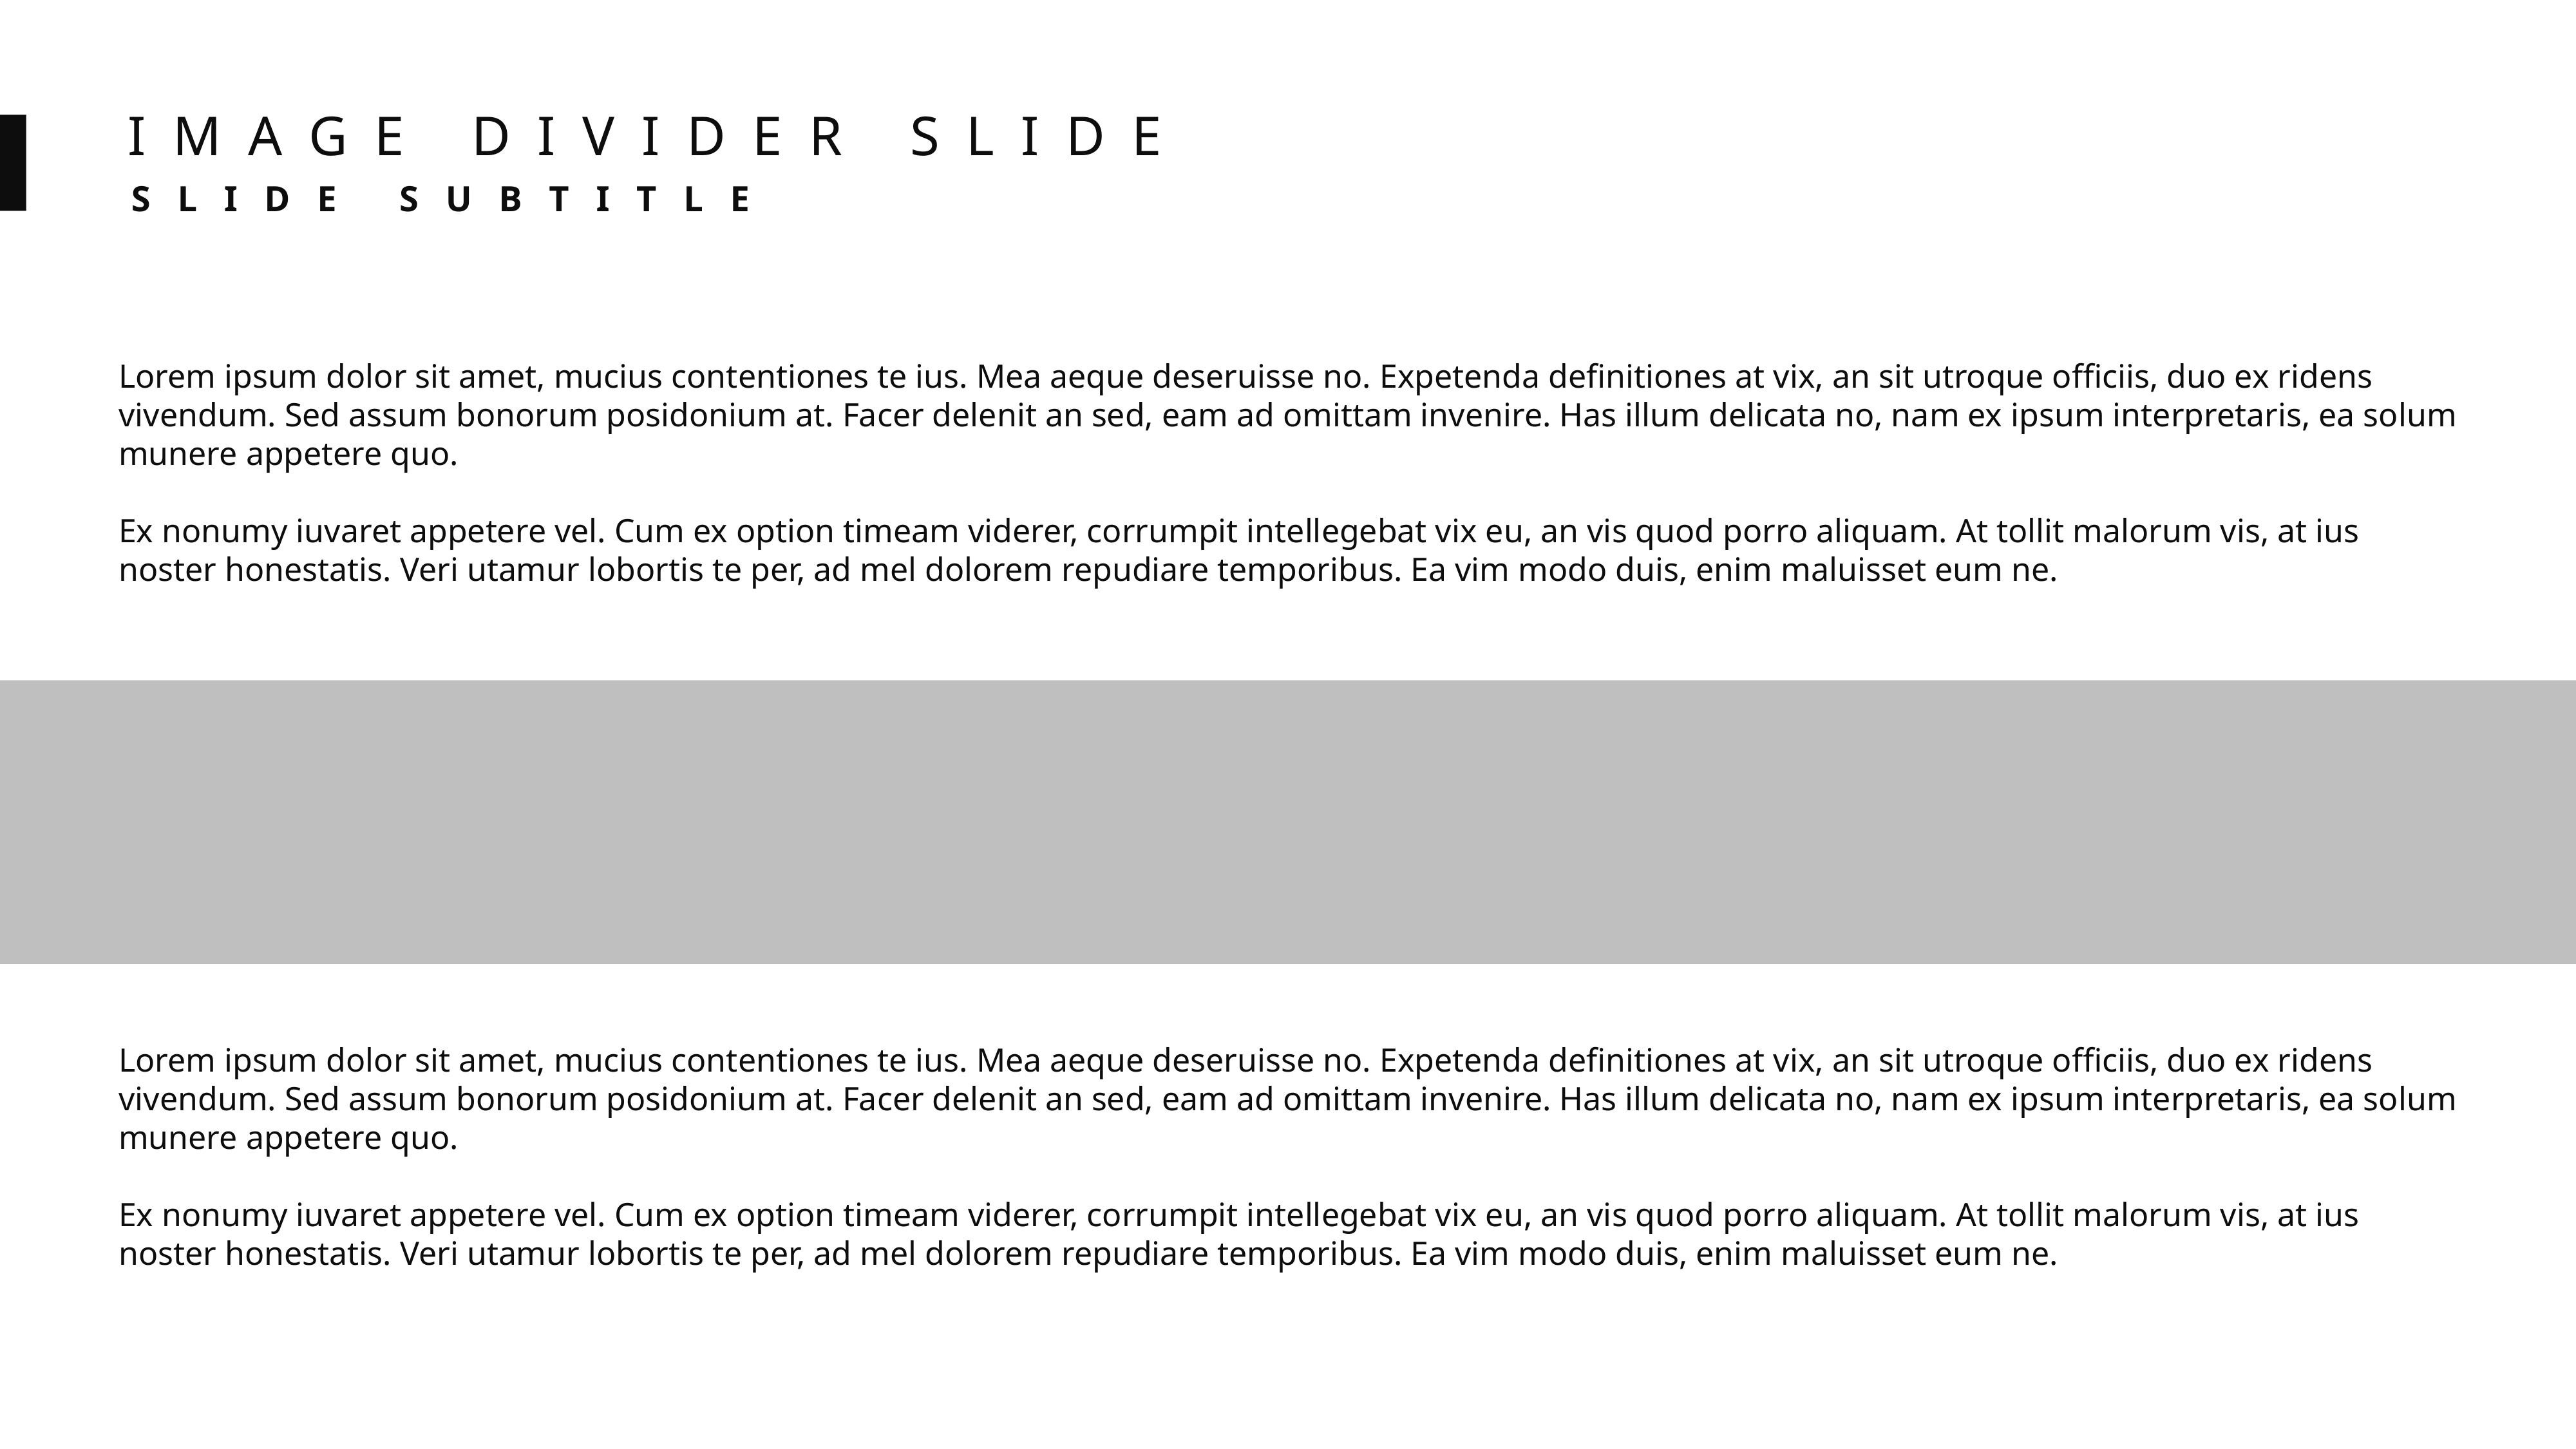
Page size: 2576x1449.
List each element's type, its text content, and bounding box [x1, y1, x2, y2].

text_box Lorem ipsum dolor sit amet, mucius contentiones te ius. Mea aeque deseruisse no. Expetenda definitiones at vix, an sit utroque officiis, duo ex ridens vivendum. Sed assum bonorum posidonium at. Facer delenit an sed, eam ad omittam invenire. Has illum delicata no, nam ex ipsum interpretaris, ea solum munere appetere quo. Ex nonumy iuvaret appetere vel. Cum ex option timeam viderer, corrumpit intellegebat vix eu, an vis quod porro aliquam. At tollit malorum vis, at ius noster honestatis. Veri utamur lobortis te per, ad mel dolorem repudiare temporibus. Ea vim modo duis, enim maluisset eum ne. [109, 350, 2472, 592]
text_box [0, 679, 2576, 965]
text_box SLIDE SUBTITLE [122, 171, 761, 223]
text_box Lorem ipsum dolor sit amet, mucius contentiones te ius. Mea aeque deseruisse no. Expetenda definitiones at vix, an sit utroque officiis, duo ex ridens vivendum. Sed assum bonorum posidonium at. Facer delenit an sed, eam ad omittam invenire. Has illum delicata no, nam ex ipsum interpretaris, ea solum munere appetere quo. Ex nonumy iuvaret appetere vel. Cum ex option timeam viderer, corrumpit intellegebat vix eu, an vis quod porro aliquam. At tollit malorum vis, at ius noster honestatis. Veri utamur lobortis te per, ad mel dolorem repudiare temporibus. Ea vim modo duis, enim maluisset eum ne. [109, 1035, 2472, 1276]
text_box IMAGE DIVIDER SLIDE [118, 97, 1173, 171]
text_box [0, 114, 27, 211]
